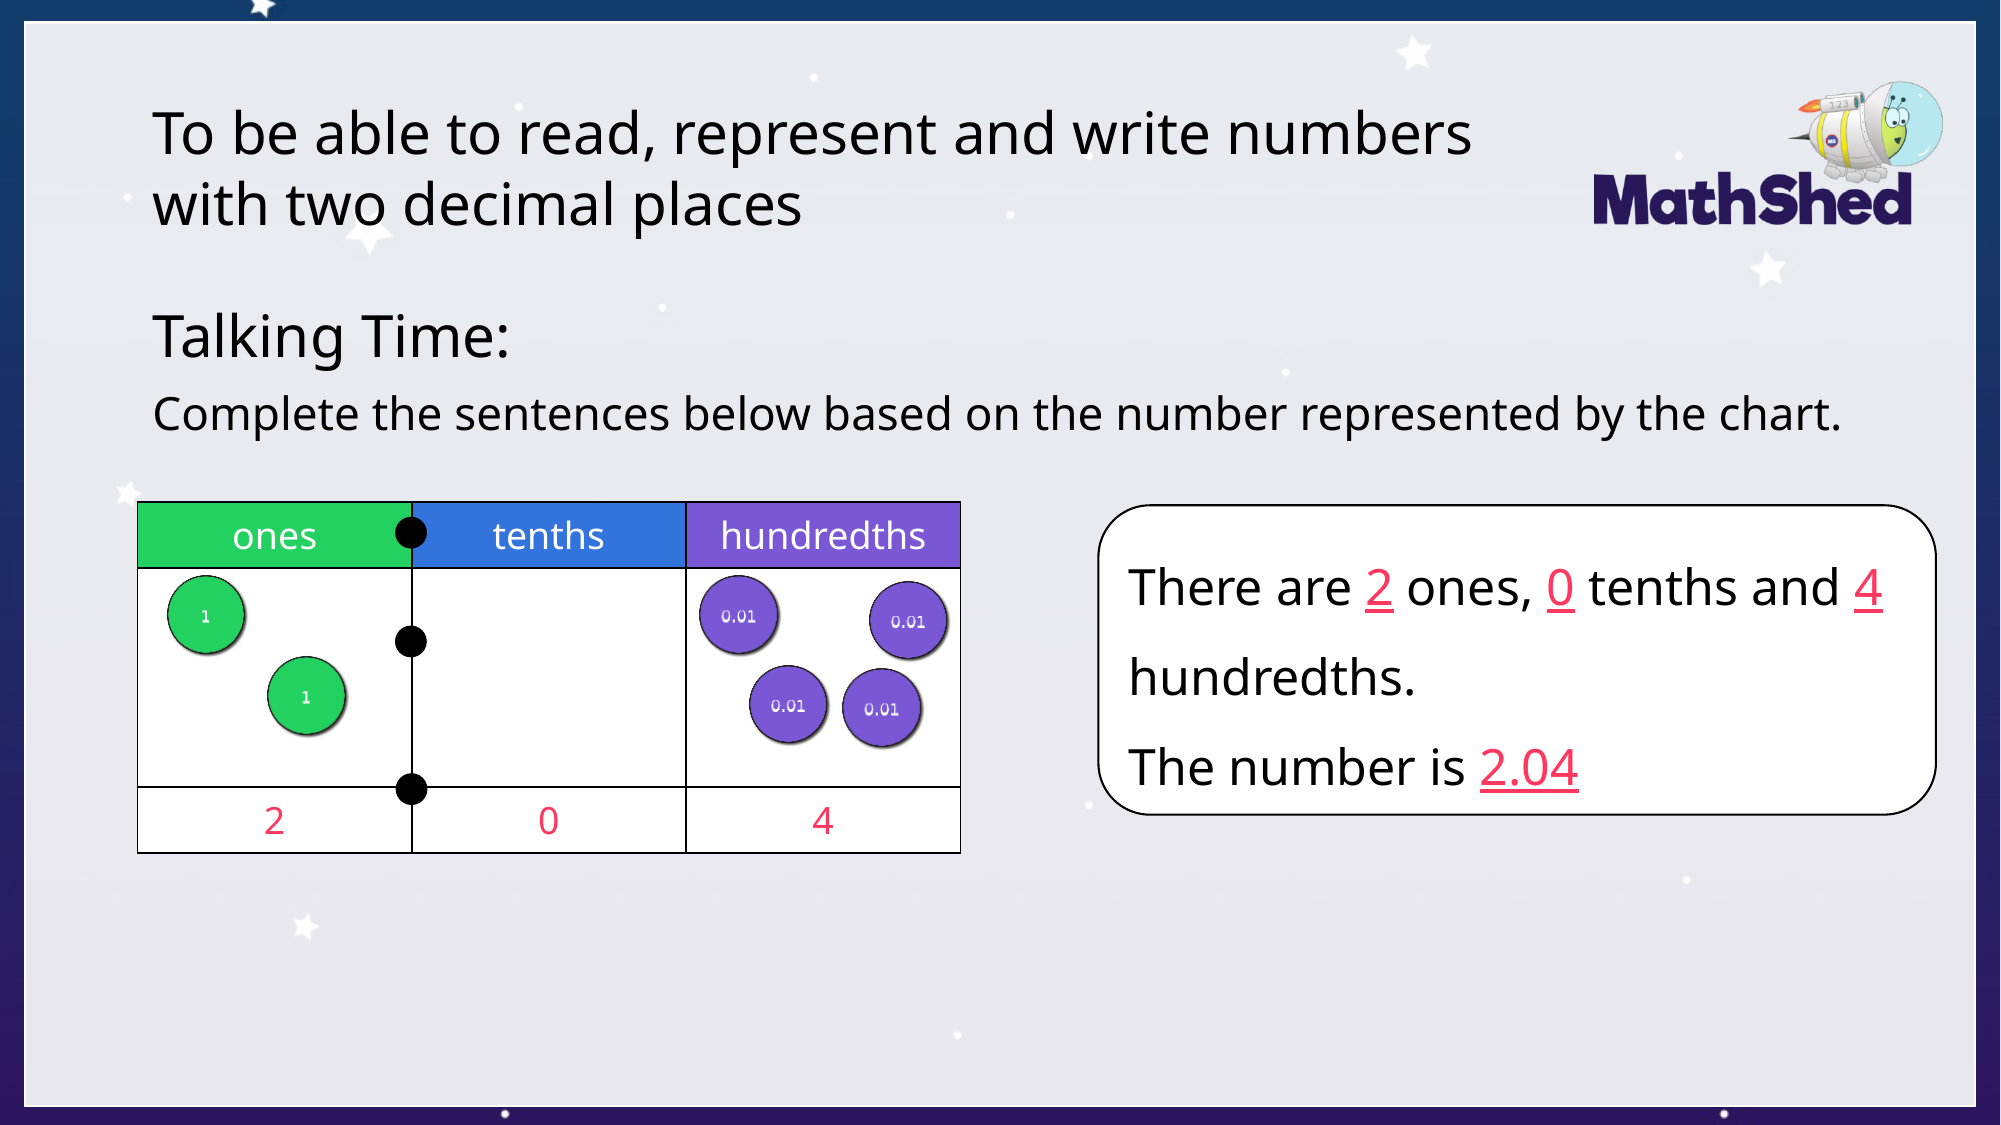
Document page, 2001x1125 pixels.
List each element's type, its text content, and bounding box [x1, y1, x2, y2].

table_cell 4 [687, 788, 960, 852]
table_header ones [138, 503, 411, 567]
text_box There are 2 ones, 0 tenths and 4 hundredths. The number is 2.04 [1097, 504, 1937, 816]
table_cell [413, 569, 685, 786]
table_cell [138, 569, 411, 786]
table_cell 0 [413, 788, 685, 852]
table_cell 2 [138, 788, 411, 852]
text_box [395, 516, 427, 549]
list Talking Time: Complete the sentences below based on the number represented by the chart. [137, 299, 1863, 1014]
title To be able to read, represent and write numbers with two decimal places [137, 59, 1578, 278]
table_header hundredths [687, 503, 960, 567]
picture [0, 0, 2001, 1125]
text_box [395, 773, 428, 806]
table_cell [687, 569, 960, 786]
table_header tenths [413, 503, 685, 567]
text_box [394, 625, 427, 658]
